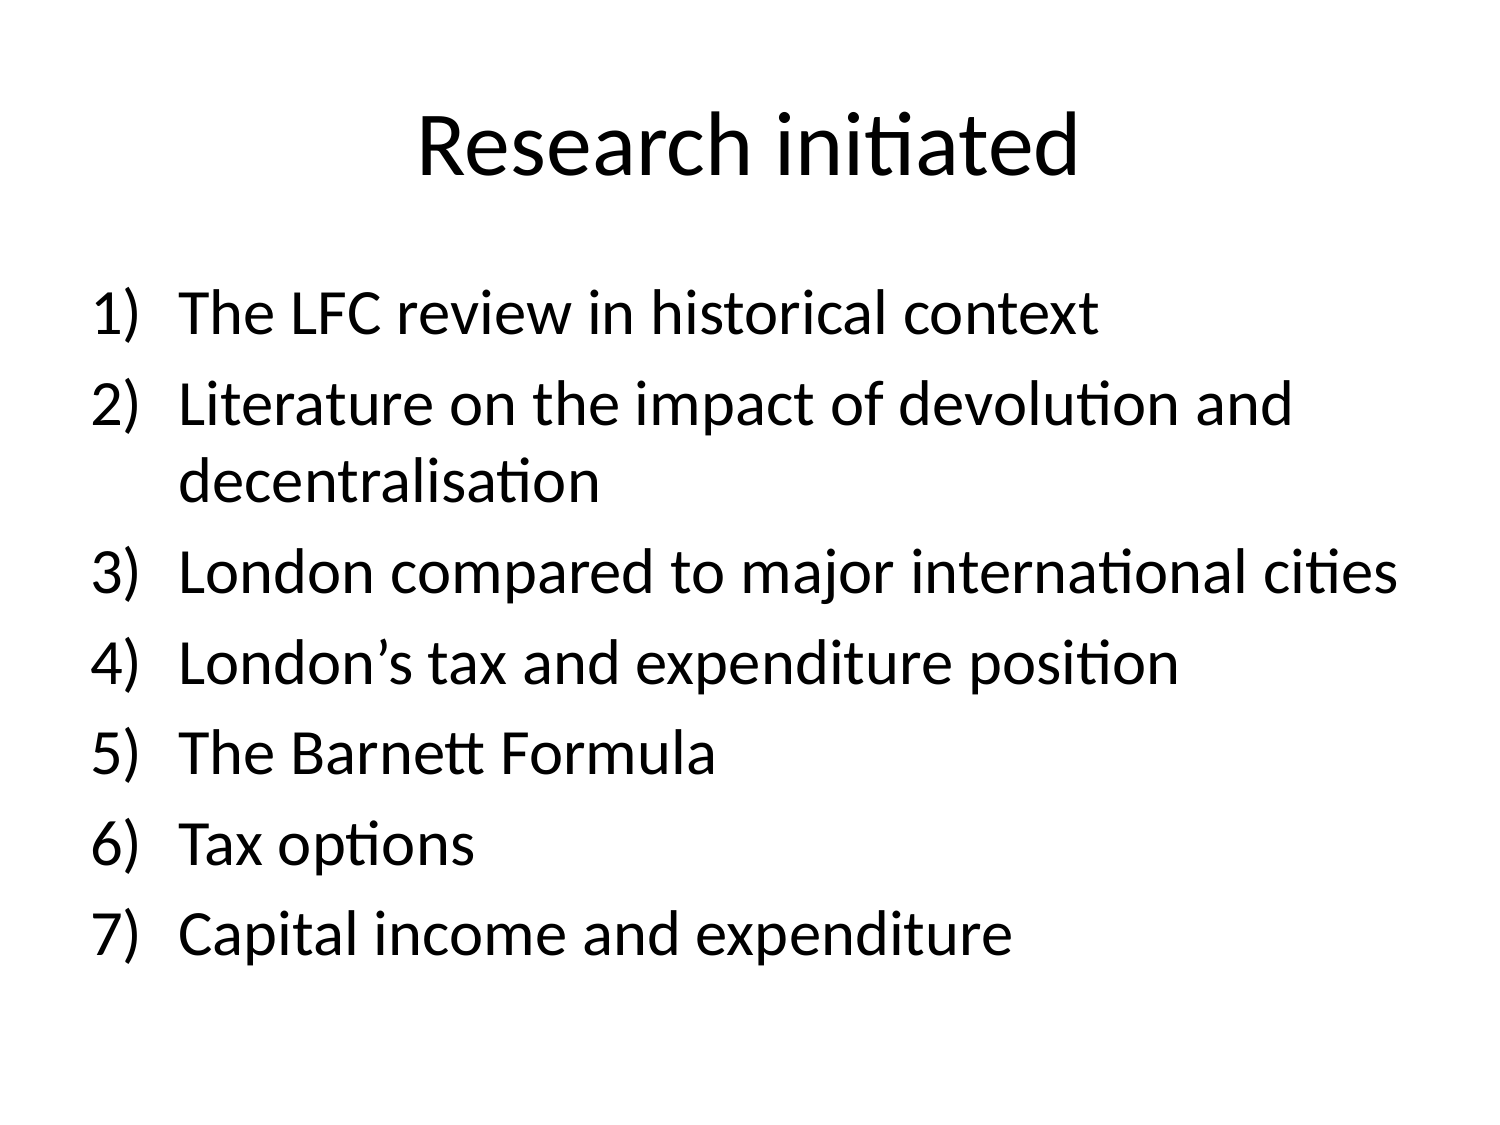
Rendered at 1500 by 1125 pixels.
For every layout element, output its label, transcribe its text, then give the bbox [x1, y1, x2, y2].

title Research initiated [75, 45, 1425, 233]
list The LFC review in historical context Literature on the impact of devolution and decentralisation London compared to major international cities London’s tax and expenditure position The Barnett Formula Tax options Capital income and expenditure [75, 262, 1425, 1005]
